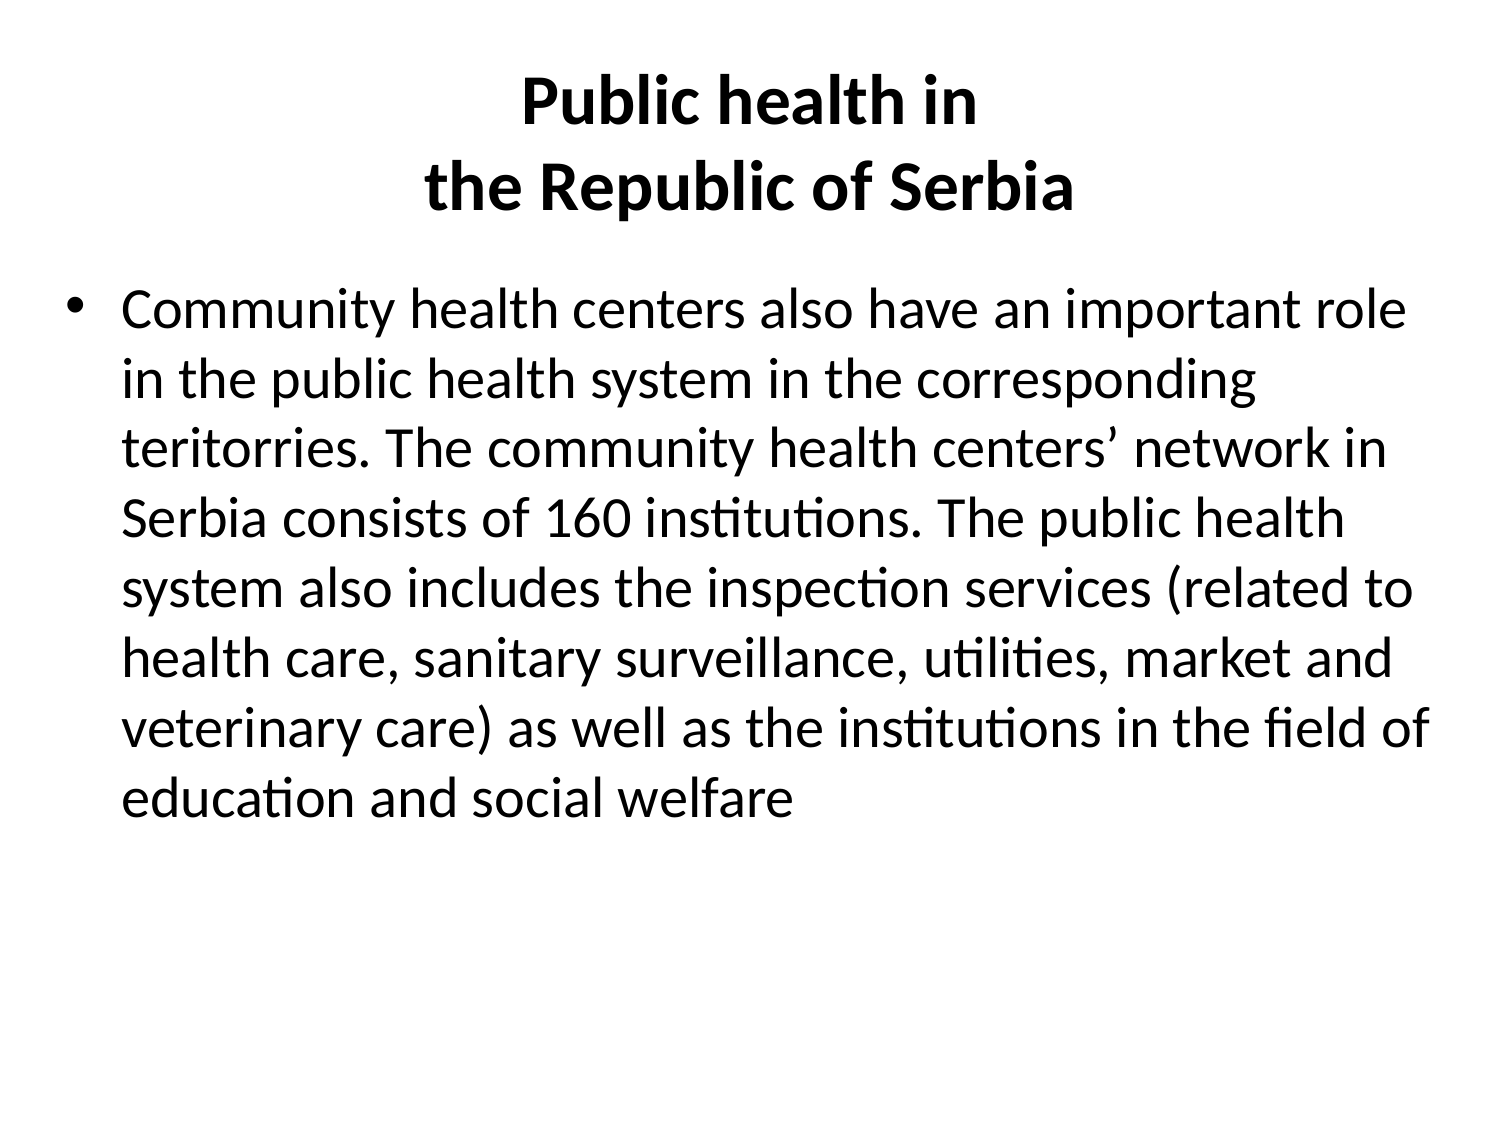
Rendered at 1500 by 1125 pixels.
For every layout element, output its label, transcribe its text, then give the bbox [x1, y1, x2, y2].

list Community health centers also have an important role in the public health system in the corresponding teritorries. The community health centers’ network in Serbia consists of 160 institutions. The public health system also includes the inspection services (related to health care, sanitary surveillance, utilities, market and veterinary care) as well as the institutions in the field of education and social welfare [50, 262, 1463, 1050]
title Public health in the Republic of Serbia [75, 45, 1425, 233]
